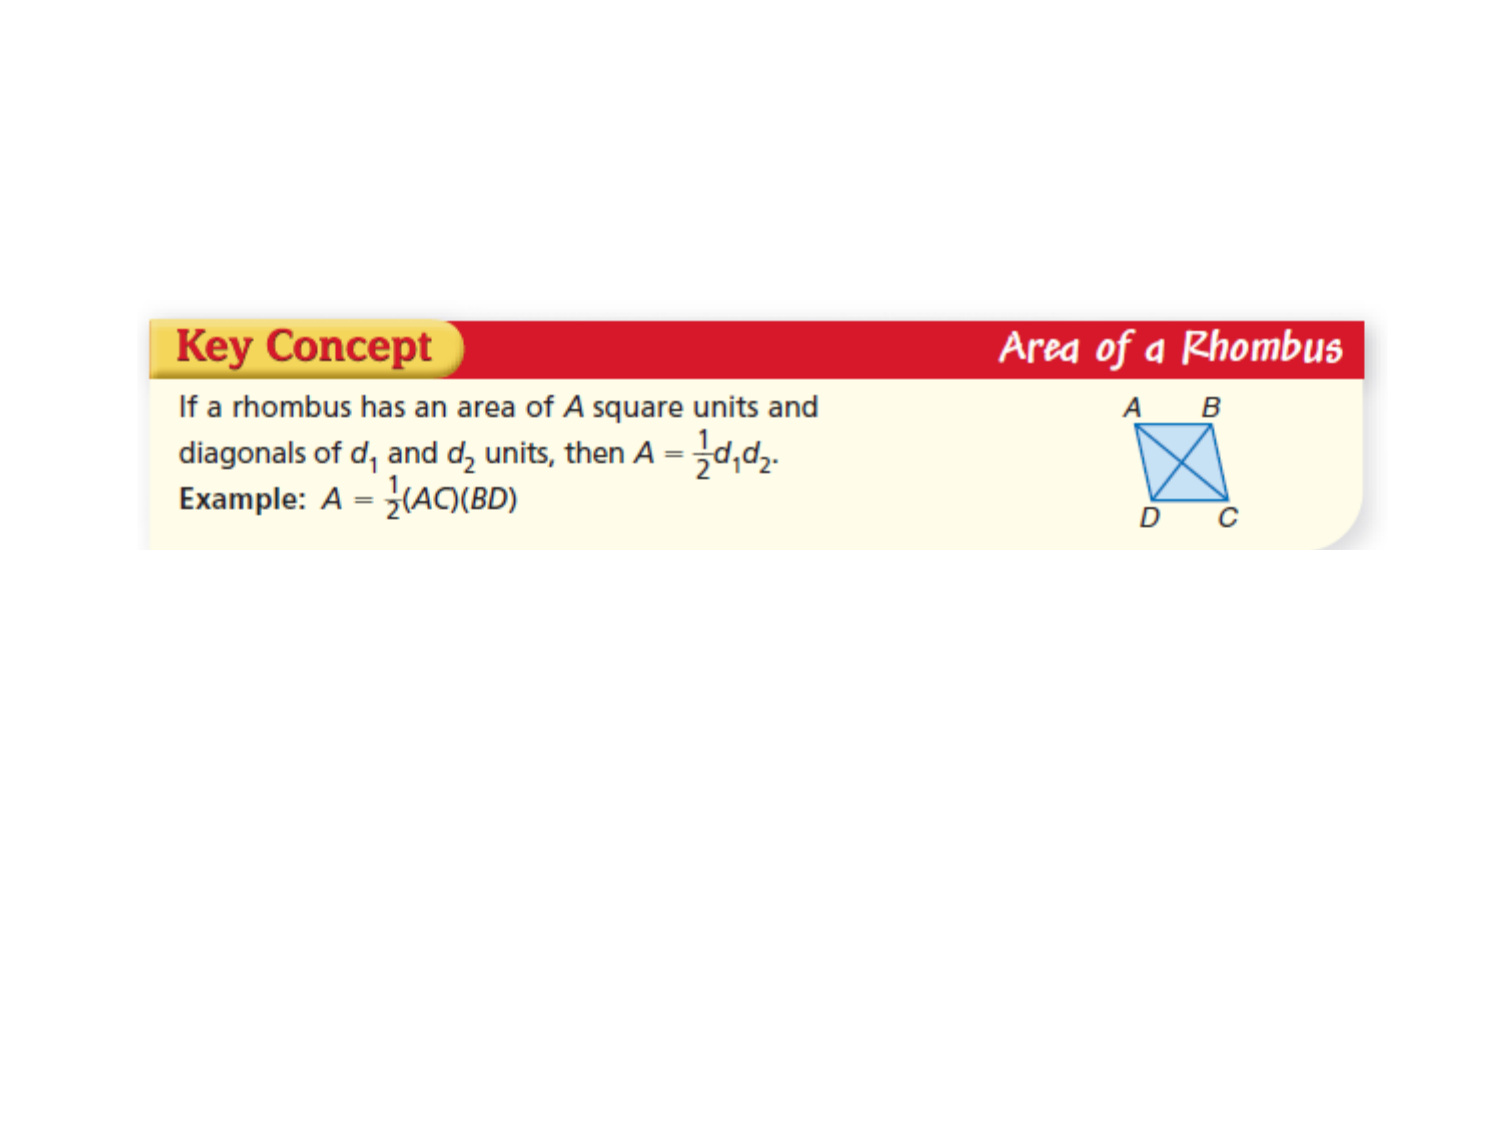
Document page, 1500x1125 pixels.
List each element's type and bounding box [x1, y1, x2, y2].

list [137, 299, 1388, 551]
